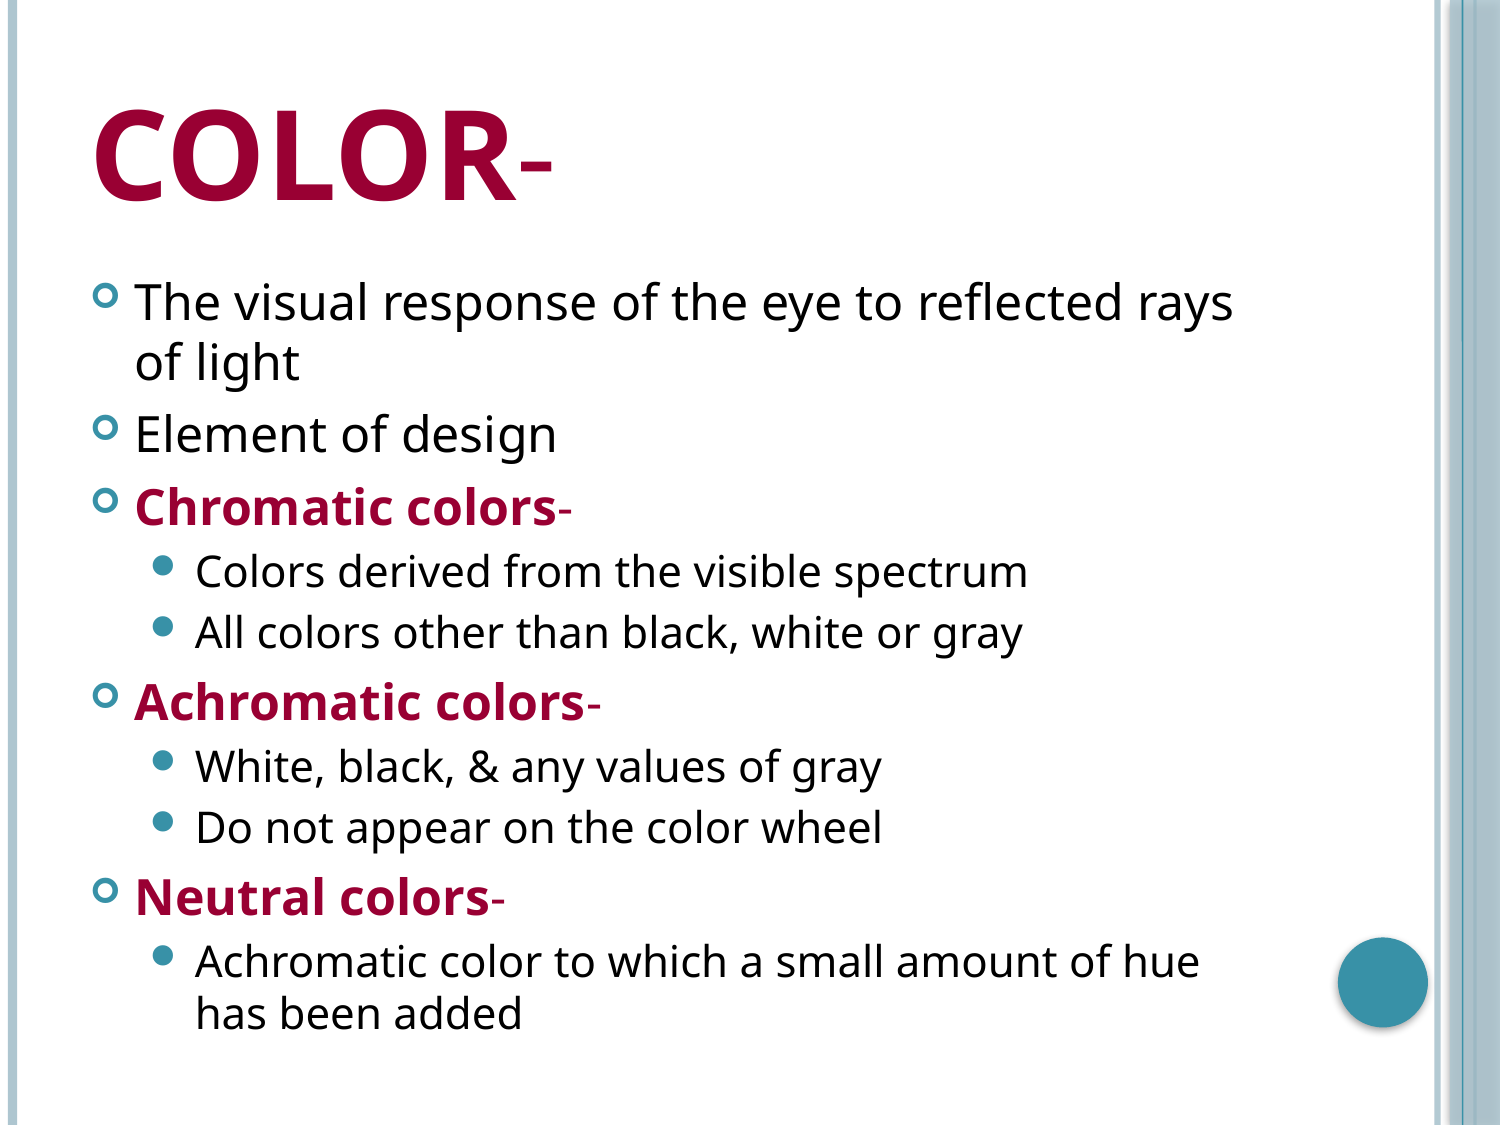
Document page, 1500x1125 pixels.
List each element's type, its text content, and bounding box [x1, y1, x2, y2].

title Color- [75, 45, 1300, 233]
list The visual response of the eye to reflected rays of light Element of design Chromatic colors- Colors derived from the visible spectrum All colors other than black, white or gray Achromatic colors- White, black, & any values of gray Do not appear on the color wheel Neutral colors- Achromatic color to which a small amount of hue has been added [75, 262, 1300, 1062]
